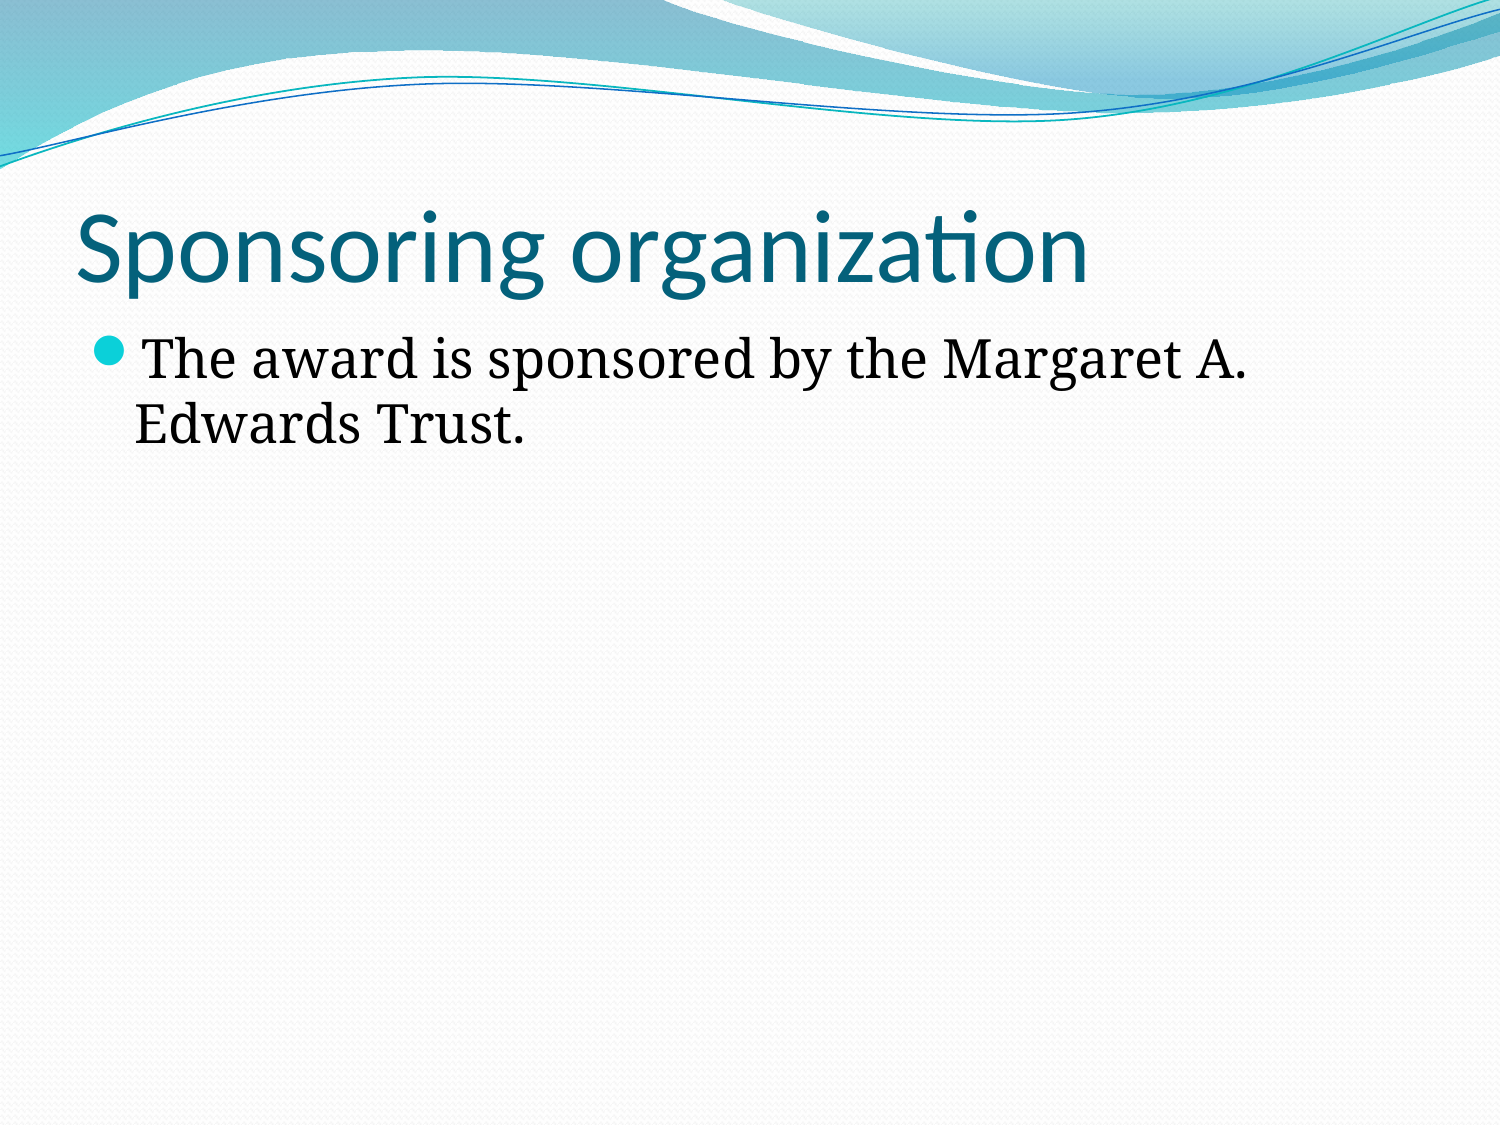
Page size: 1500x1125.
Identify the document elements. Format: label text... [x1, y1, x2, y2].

title Sponsoring organization [75, 115, 1425, 303]
list The award is sponsored by the Margaret A. Edwards Trust. [75, 317, 1425, 1038]
